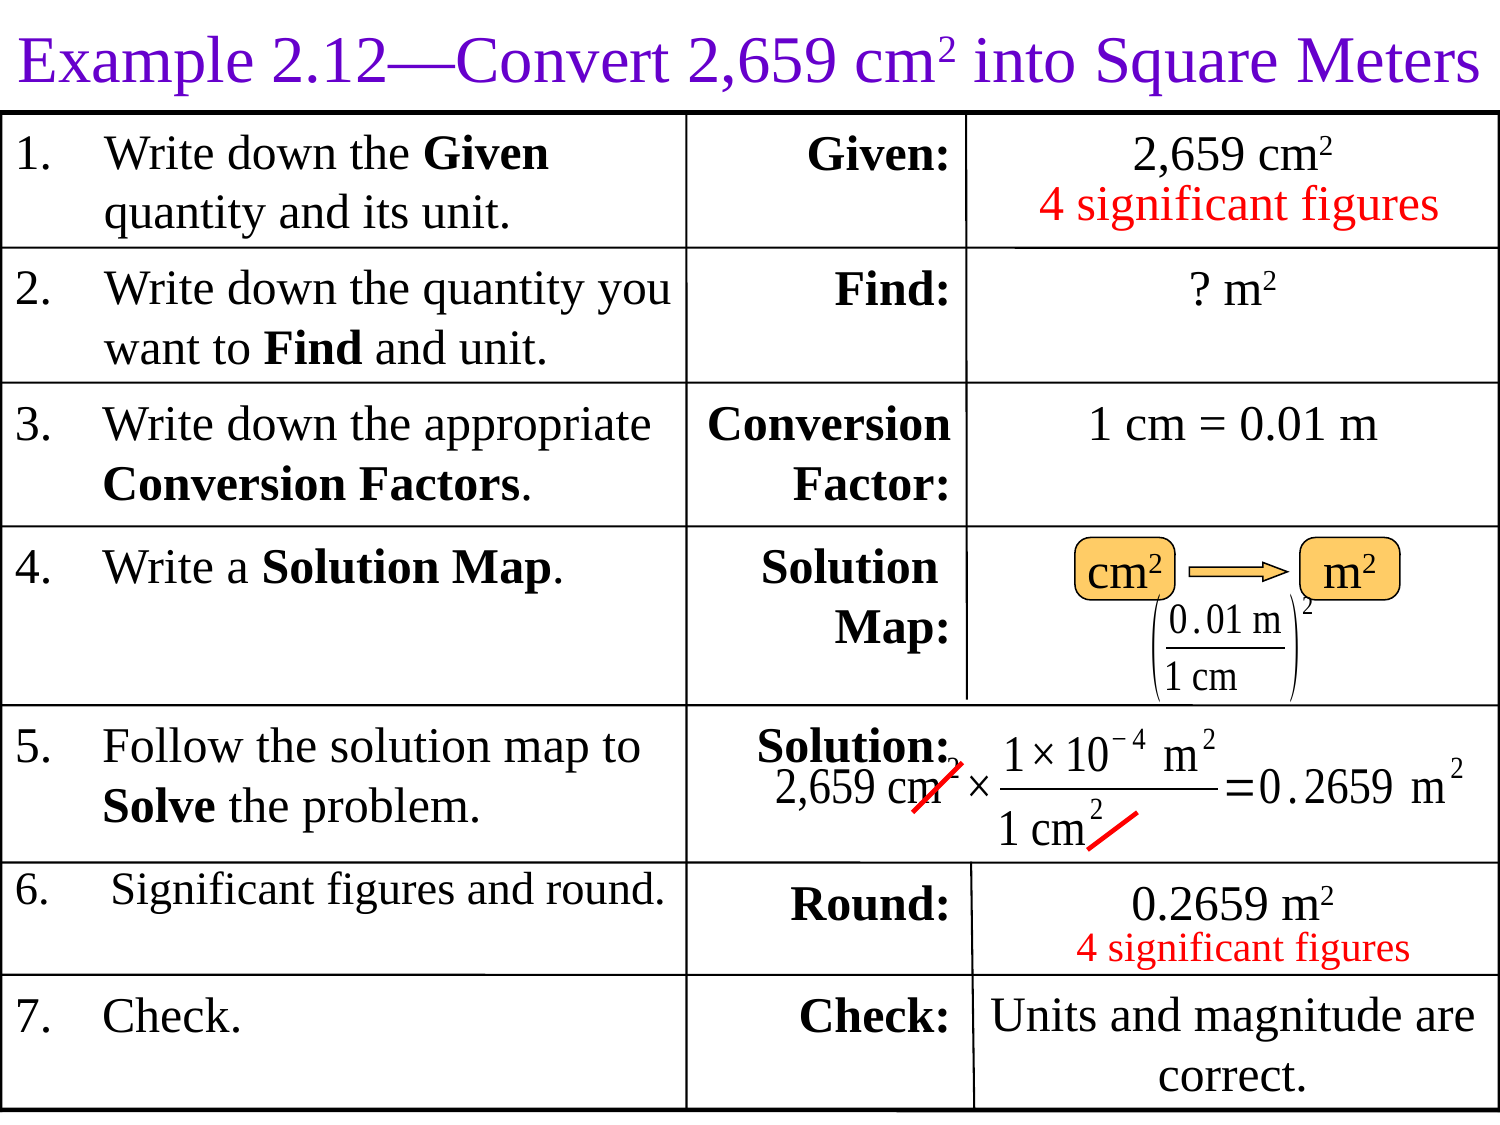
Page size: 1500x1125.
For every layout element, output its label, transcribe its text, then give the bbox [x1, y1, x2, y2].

text_box Conversion Factor: [687, 383, 966, 526]
text_box Solution: [687, 706, 967, 862]
text_box Given: [687, 113, 966, 247]
text_box Round: [687, 863, 967, 974]
text_box m2 [1299, 537, 1400, 600]
text_box [967, 706, 1500, 862]
text_box 4 significant figures [1061, 912, 1426, 978]
text_box Check. [1, 975, 686, 1109]
text_box Follow the solution map to Solve the problem. [1, 706, 686, 862]
text_box Example 2.12—Convert 2,659 cm2 into Square Meters [0, 0, 1500, 112]
text_box Check: [687, 975, 967, 1109]
text_box [967, 527, 1500, 705]
text_box ? m2 [967, 248, 1500, 382]
text_box Units and magnitude are correct. [967, 975, 1500, 1109]
text_box Write a Solution Map. [1, 527, 686, 705]
text_box [1189, 562, 1288, 582]
text_box Write down the appropriate Conversion Factors. [1, 383, 686, 526]
text_box Solution Map: [687, 527, 967, 705]
text_box cm2 [1074, 537, 1175, 600]
text_box Significant figures and round. [1, 863, 686, 974]
text_box 2,659 cm2 [967, 113, 1500, 247]
text_box 0.2659 m2 [967, 863, 1500, 974]
text_box Find: [687, 248, 966, 382]
text_box 1 cm = 0.01 m [967, 383, 1500, 526]
text_box Write down the Given quantity and its unit. [1, 113, 686, 247]
text_box 4 significant figures [1024, 162, 1456, 238]
text_box Write down the quantity you want to Find and unit. [1, 248, 686, 382]
